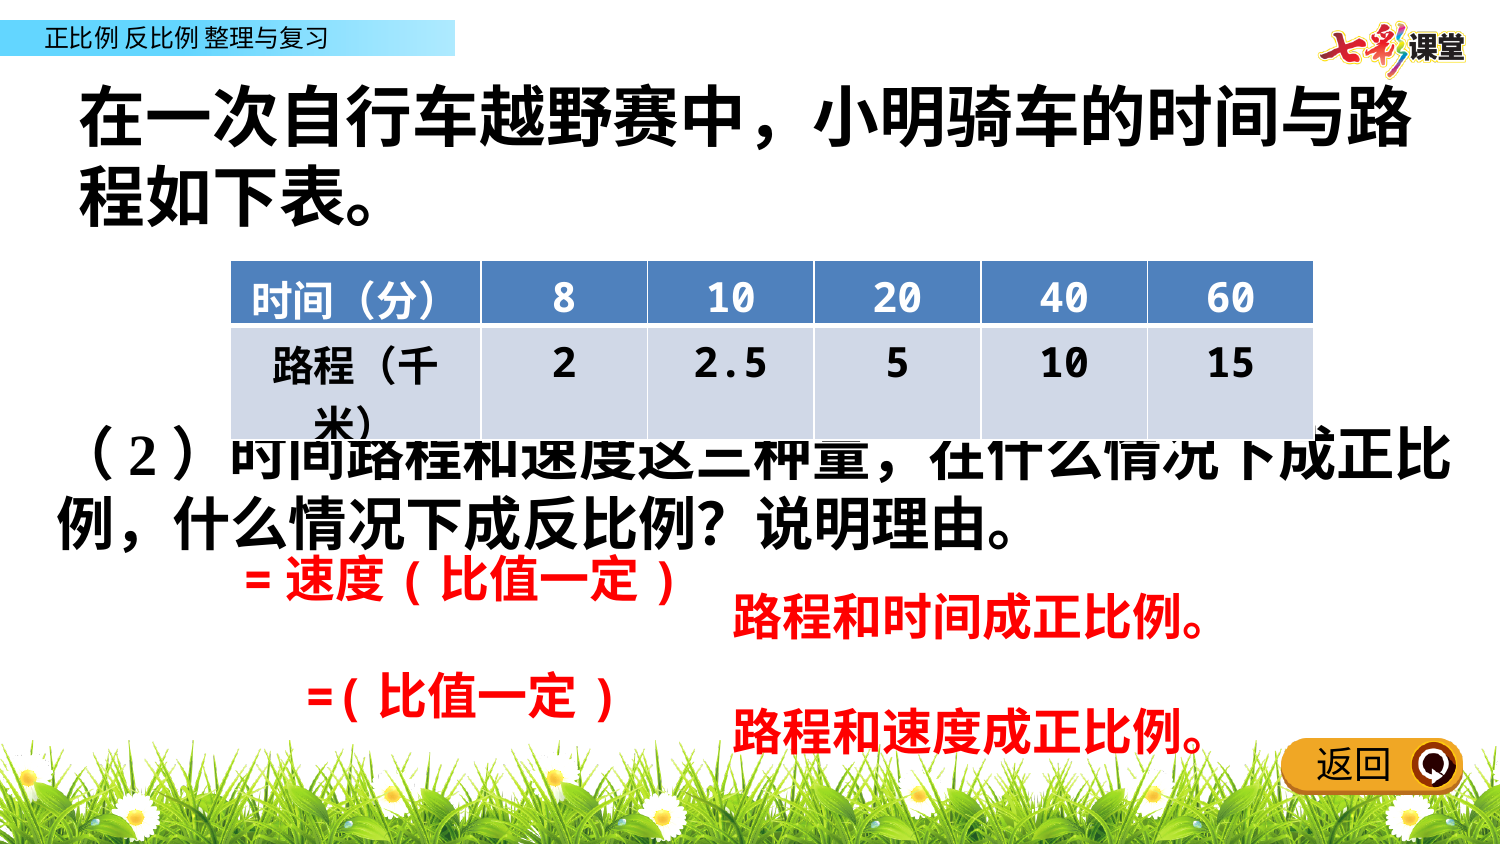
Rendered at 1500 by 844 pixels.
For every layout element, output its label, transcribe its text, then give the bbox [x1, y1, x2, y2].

table_header 8 [482, 261, 647, 323]
picture [1316, 20, 1468, 80]
table_header 10 [648, 261, 813, 323]
picture [0, 740, 1500, 844]
table_header 60 [1148, 261, 1313, 323]
table_cell 路程（千米） [231, 328, 480, 439]
table_cell 5 [815, 328, 980, 439]
table_header 20 [815, 261, 980, 323]
table_header 时间（分） [231, 261, 480, 323]
table_cell 2.5 [648, 328, 813, 439]
text_box 路程和时间成正比例。 [674, 548, 1336, 653]
text_box 在一次自行车越野赛中，小明骑车的时间与路 程如下表。 [64, 67, 1429, 243]
table_cell 15 [1148, 328, 1313, 439]
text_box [1281, 733, 1464, 795]
table_cell 2 [482, 328, 647, 439]
text_box 路程和速度成正比例。 [674, 663, 1336, 769]
table_cell 10 [982, 328, 1147, 439]
text_box （2）时间路程和速度这三种量，在什么情况下成正比例，什么情况下成反比例？说明理由。 [41, 410, 1495, 565]
table_header 40 [982, 261, 1147, 323]
